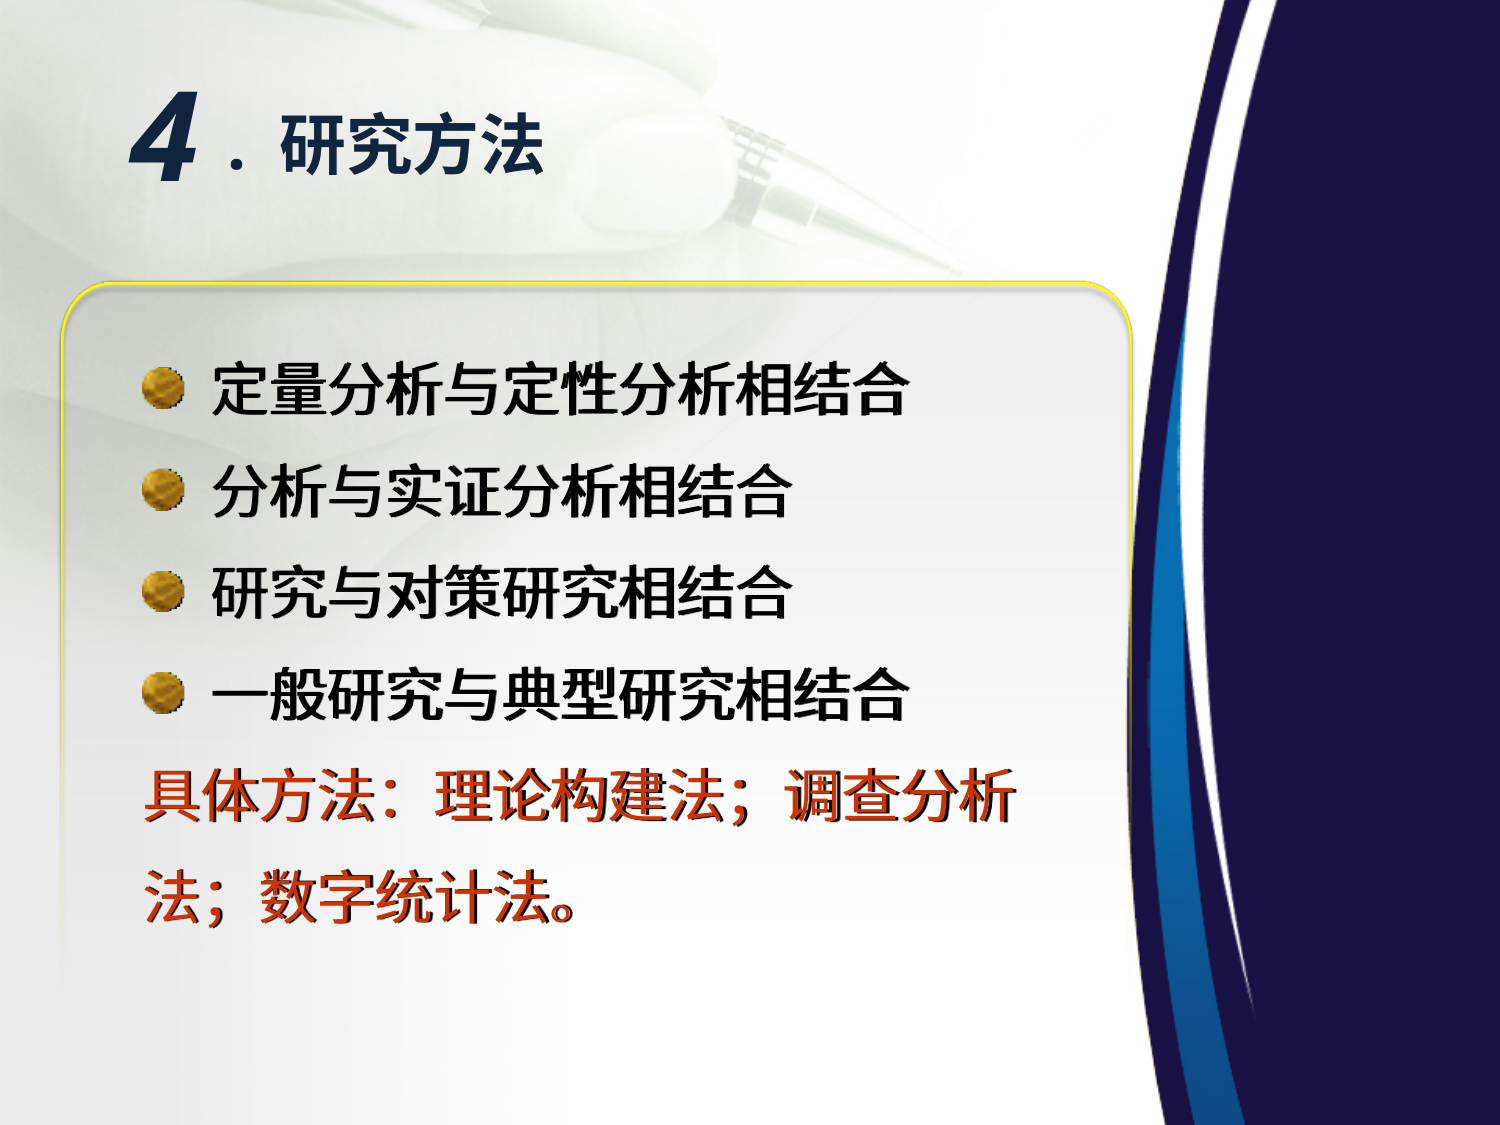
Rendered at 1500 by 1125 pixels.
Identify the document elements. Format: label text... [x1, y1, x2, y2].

picture [0, 0, 1500, 1125]
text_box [52, 278, 1141, 1024]
text_box 4 [83, 46, 247, 216]
text_box . 研究方法 [117, 58, 657, 228]
